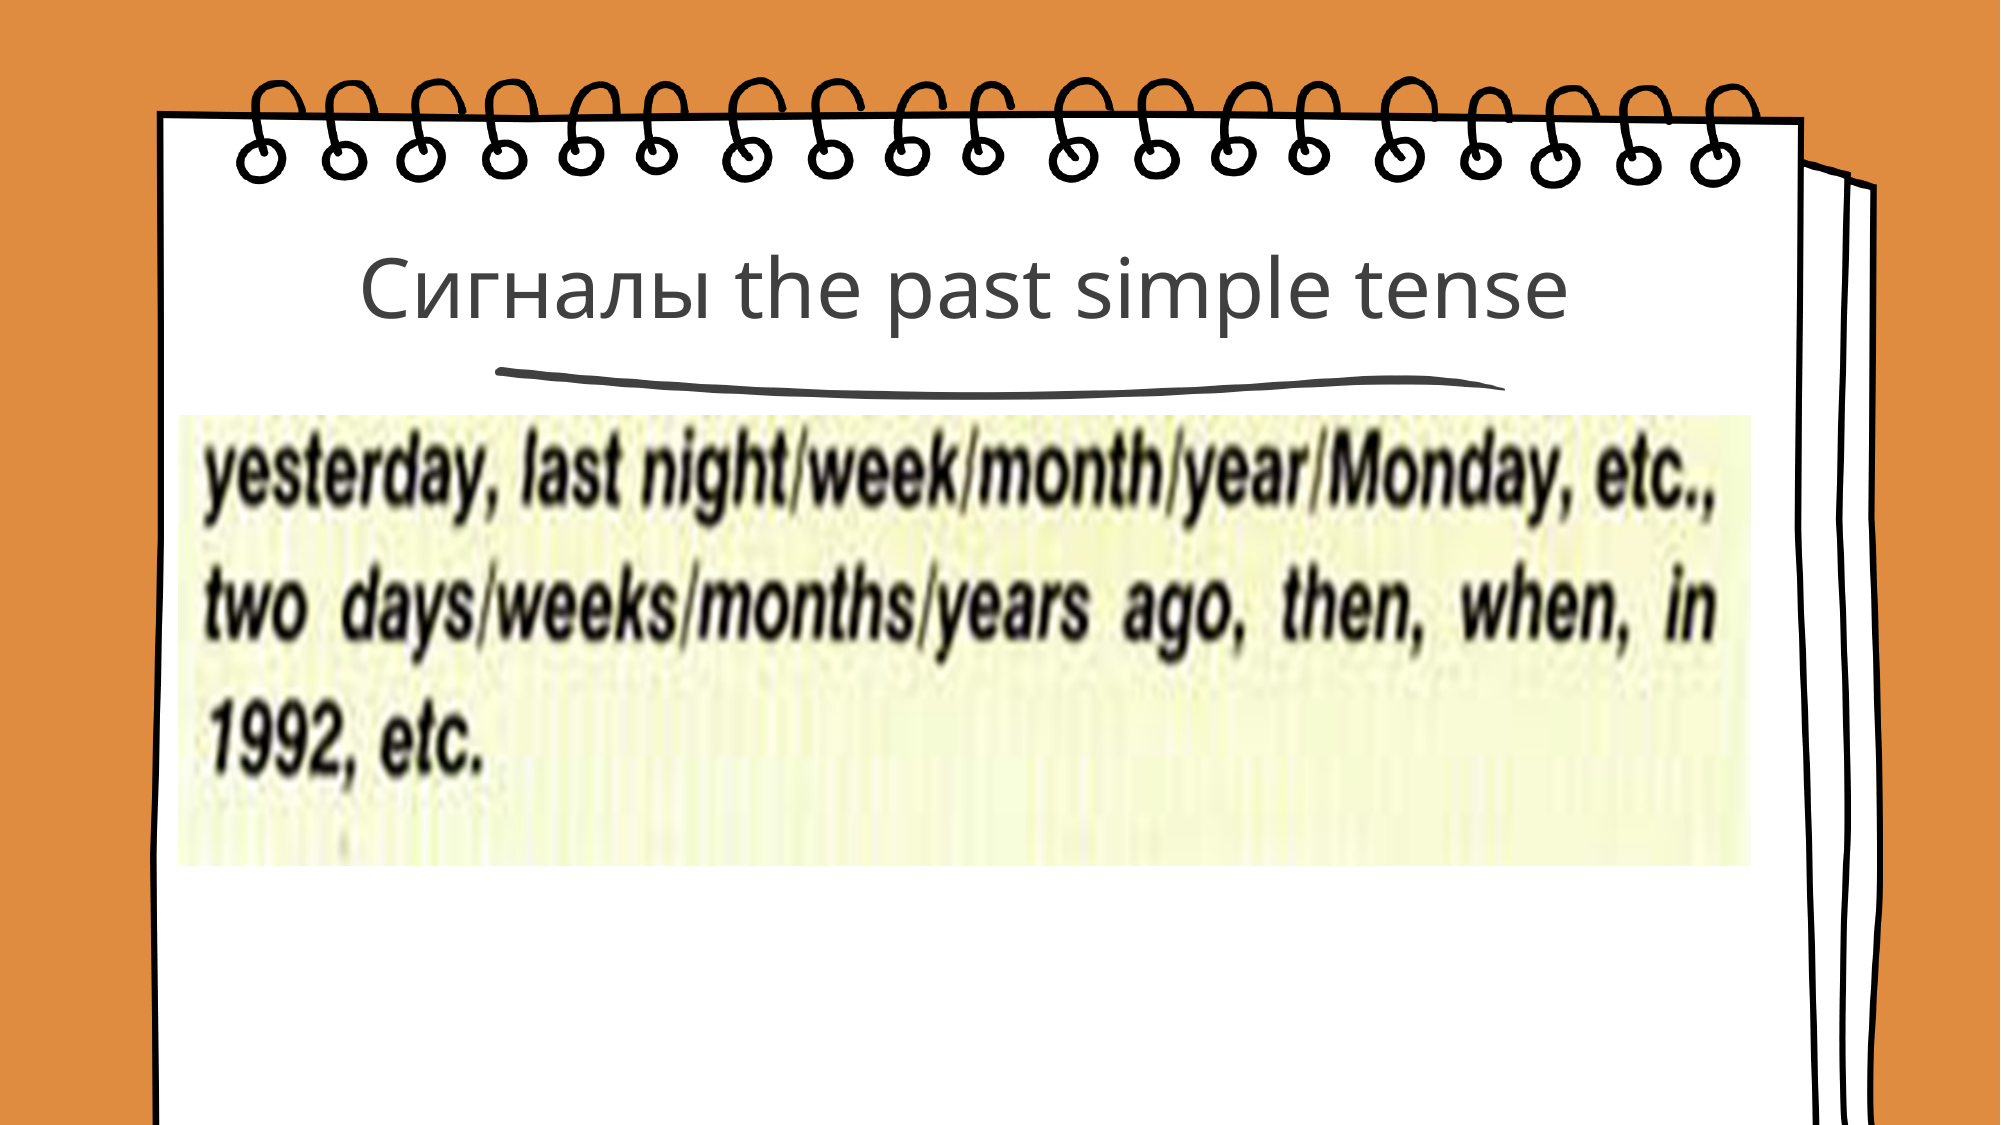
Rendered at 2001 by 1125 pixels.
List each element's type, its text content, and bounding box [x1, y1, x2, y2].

title Сигналы the past simple tense [223, 239, 1707, 353]
picture [150, 76, 1883, 1125]
